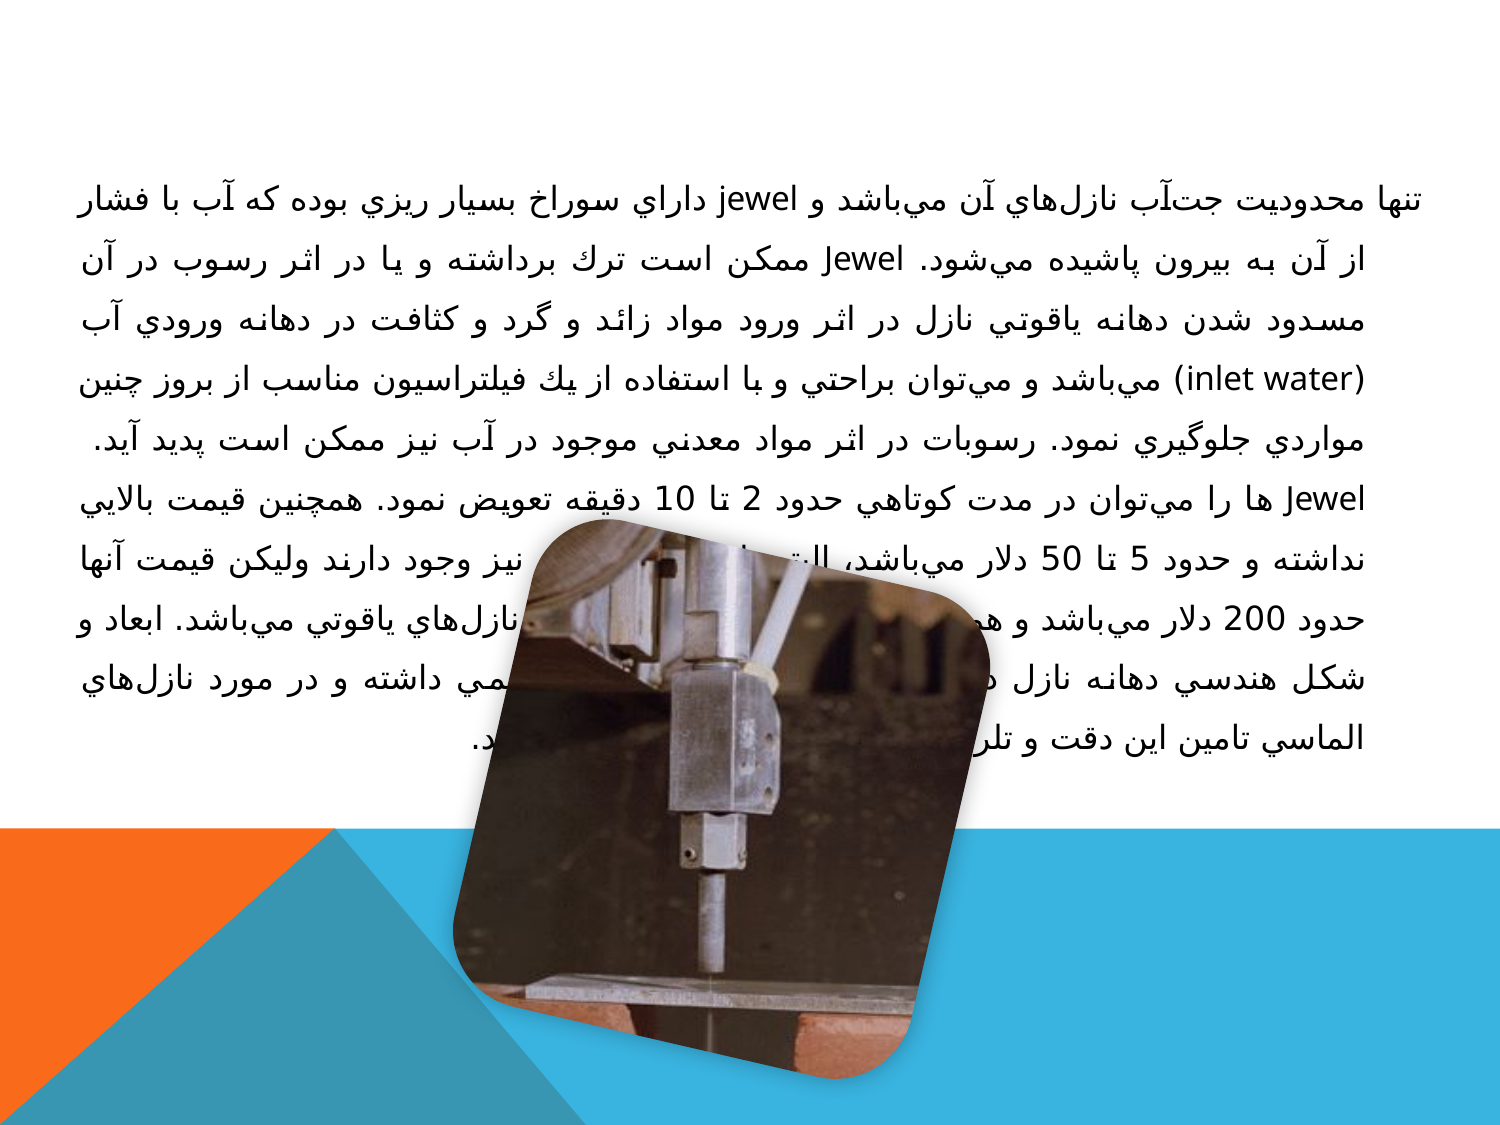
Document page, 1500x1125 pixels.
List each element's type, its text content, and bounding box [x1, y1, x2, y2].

list تنها محدوديت جت‌آب نازل‌هاي آن مي‌باشد و jewel داراي سوراخ بسيار ريزي بوده كه آب با فشار از آن به بيرون پاشيده مي‌شود. Jewel ممكن است ترك برداشته و يا در اثر رسوب در آن مسدود شدن دهانه ياقوتي نازل در اثر ورود مواد زائد و گرد و كثافت در دهانه ورودي آب (inlet water) مي‌باشد و مي‌توان براحتي و با استفاده از يك فيلتراسيون مناسب از بروز چنين مواردي جلوگيري نمود. رسوبات در اثر مواد معدني موجود در آب نيز ممكن است پديد آيد. Jewel ها را مي‌توان در مدت كوتاهي حدود 2 تا 10 دقيقه تعويض نمود. همچنين قيمت بالايي نداشته و حدود 5 تا 50 دلار مي‌باشد، البته نازل‌هاي الماسه نيز وجود دارند وليكن قيمت آنها حدود 200 دلار مي‌باشد و همچنين ساخت آنها نيز مشكل‌تر از نازل‌هاي ياقوتي مي‌باشد. ابعاد و شكل هندسي دهانه نازل در نحوه عملكرد آن تاثير بسيار مهمي داشته و در مورد نازل‌هاي الماسي تامين اين دقت و تلرانس كمي مشكل و هزينه‌بر مي‌باشد. [62, 149, 1438, 800]
picture [453, 519, 991, 1079]
